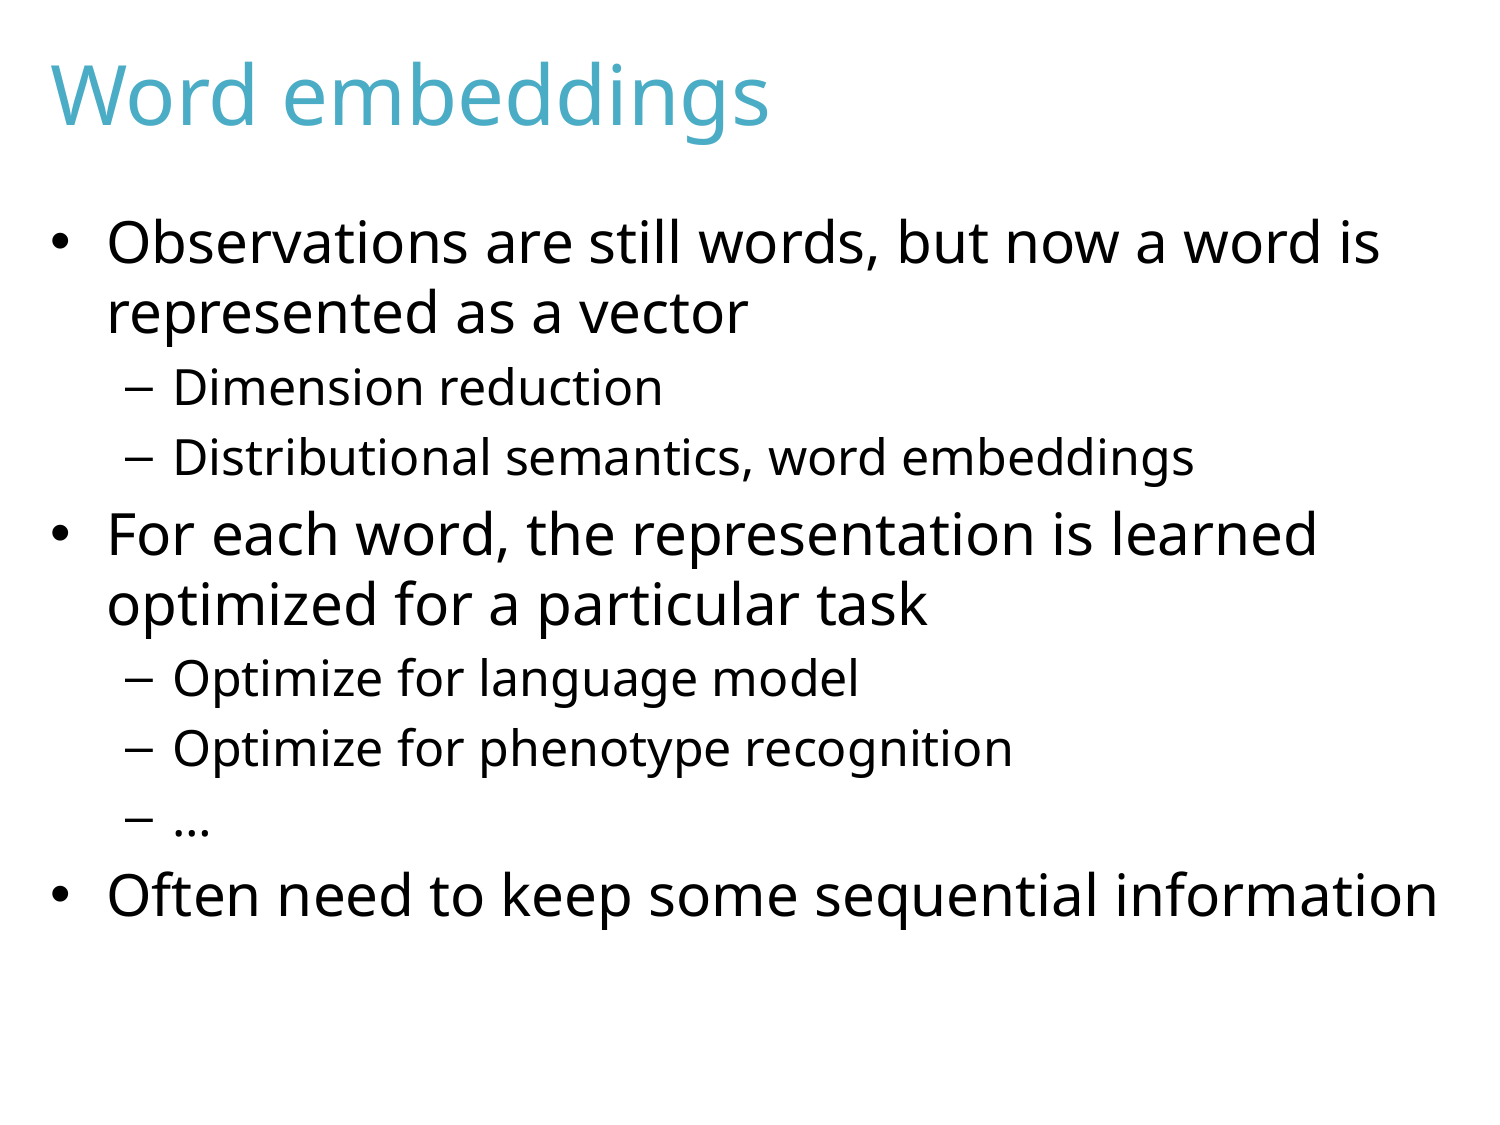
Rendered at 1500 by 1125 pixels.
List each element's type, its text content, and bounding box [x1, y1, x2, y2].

title Word embeddings [35, 33, 1456, 151]
list Observations are still words, but now a word is represented as a vector Dimension reduction Distributional semantics, word embeddings For each word, the representation is learned optimized for a particular task Optimize for language model Optimize for phenotype recognition … Often need to keep some sequential information [35, 198, 1456, 1088]
